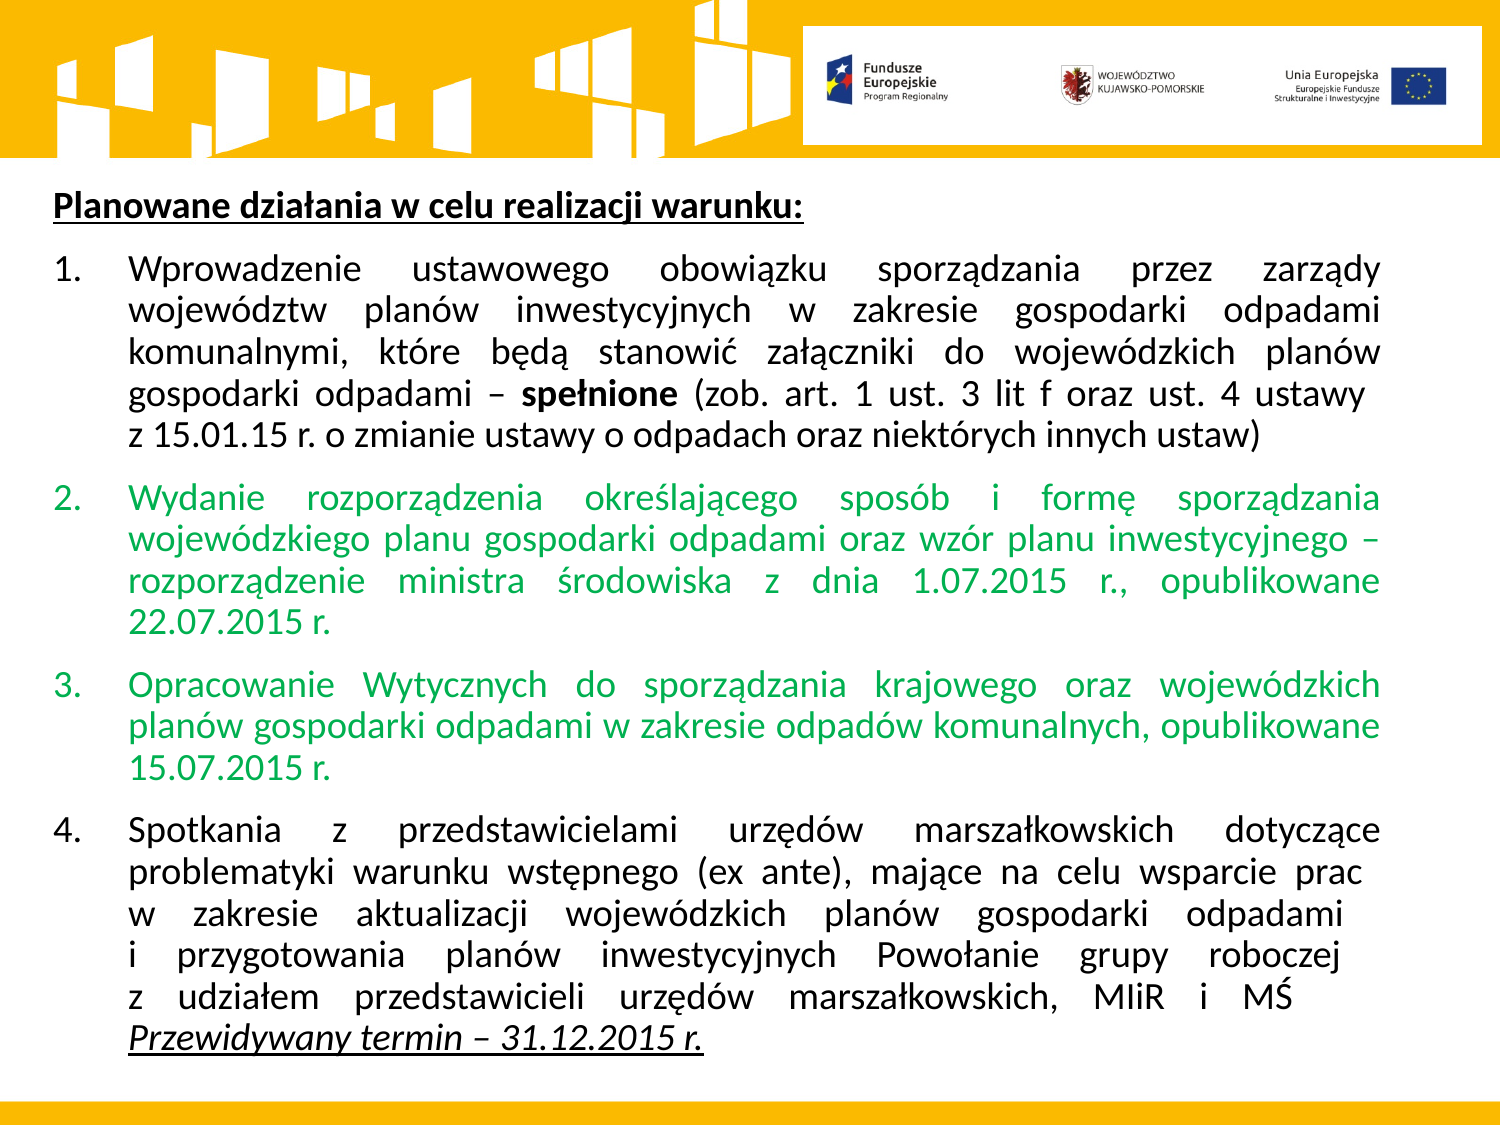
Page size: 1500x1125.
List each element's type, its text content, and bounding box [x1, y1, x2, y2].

picture [0, 0, 1500, 1125]
list Planowane działania w celu realizacji warunku: Wprowadzenie ustawowego obowiązku sporządzania przez zarządy województw planów inwestycyjnych w zakresie gospodarki odpadami komunalnymi, które będą stanowić załączniki do wojewódzkich planów gospodarki odpadami – spełnione (zob. art. 1 ust. 3 lit f oraz ust. 4 ustawy z 15.01.15 r. o zmianie ustawy o odpadach oraz niektórych innych ustaw) Wydanie rozporządzenia określającego sposób i formę sporządzania wojewódzkiego planu gospodarki odpadami oraz wzór planu inwestycyjnego – rozporządzenie ministra środowiska z dnia 1.07.2015 r., opublikowane 22.07.2015 r. Opracowanie Wytycznych do sporządzania krajowego oraz wojewódzkich planów gospodarki odpadami w zakresie odpadów komunalnych, opublikowane 15.07.2015 r. Spotkania z przedstawicielami urzędów marszałkowskich dotyczące problematyki warunku wstępnego (ex ante), mające na celu wsparcie prac w zakresie aktualizacji wojewódzkich planów gospodarki odpadami i przygotowania planów inwestycyjnych Powołanie grupy roboczej z udziałem przedstawicieli urzędów marszałkowskich, MIiR i MŚ Przewidywany termin – 31.12.2015 r. [38, 178, 1397, 999]
